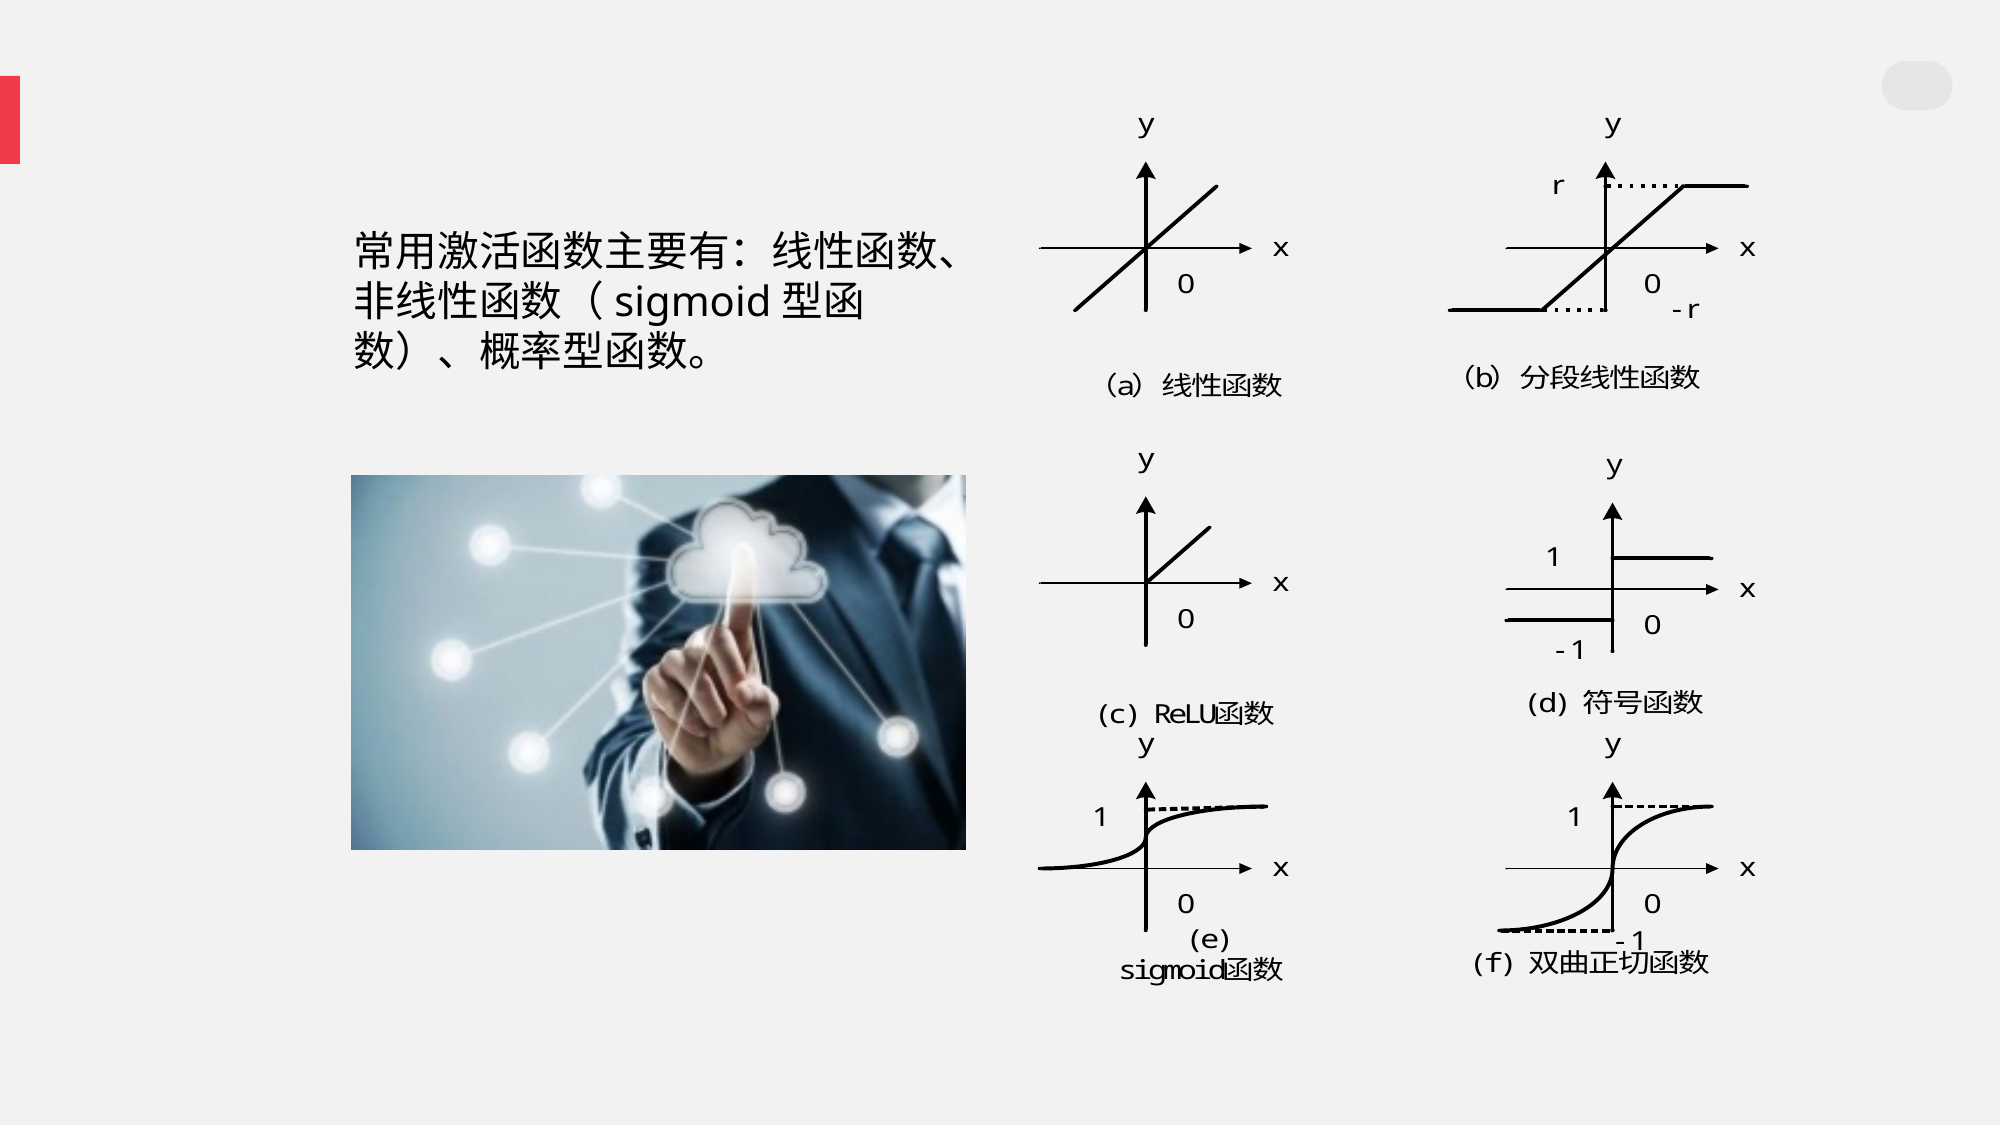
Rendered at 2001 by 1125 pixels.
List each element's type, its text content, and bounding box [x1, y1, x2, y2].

text_box 常用激活函数主要有：线性函数、非线性函数（sigmoid型函数）、概率型函数。 [339, 217, 955, 383]
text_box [1022, 105, 1779, 997]
picture [351, 475, 966, 850]
